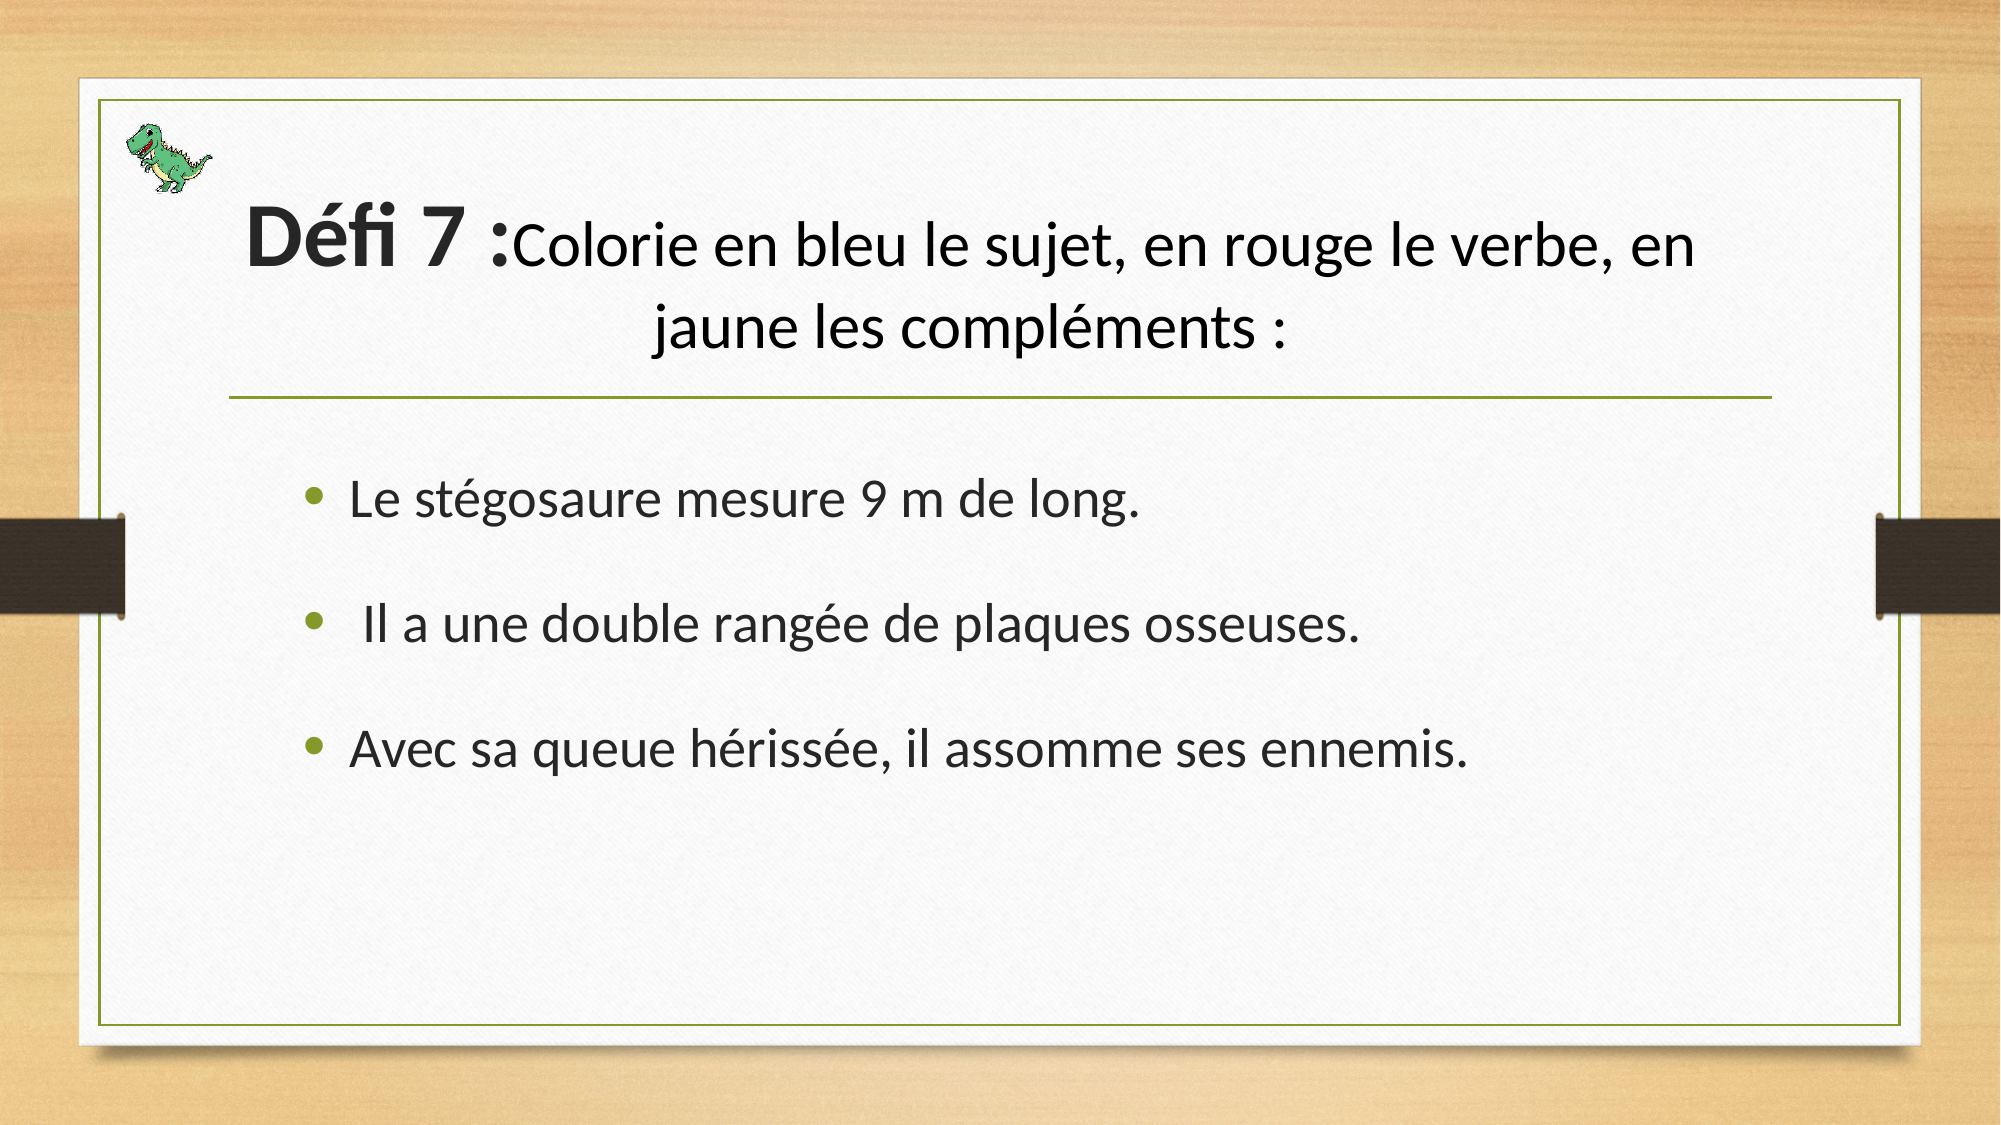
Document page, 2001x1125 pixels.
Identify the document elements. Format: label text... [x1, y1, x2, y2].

title Défi 7 :Colorie en bleu le sujet, en rouge le verbe, en jaune les compléments : [154, 161, 1788, 375]
text_box Le stégosaure mesure 9 m de long. Il a une double rangée de plaques osseuses. Avec sa queue hérissée, il assomme ses ennemis. [212, 419, 1788, 992]
picture [0, 0, 2001, 1125]
